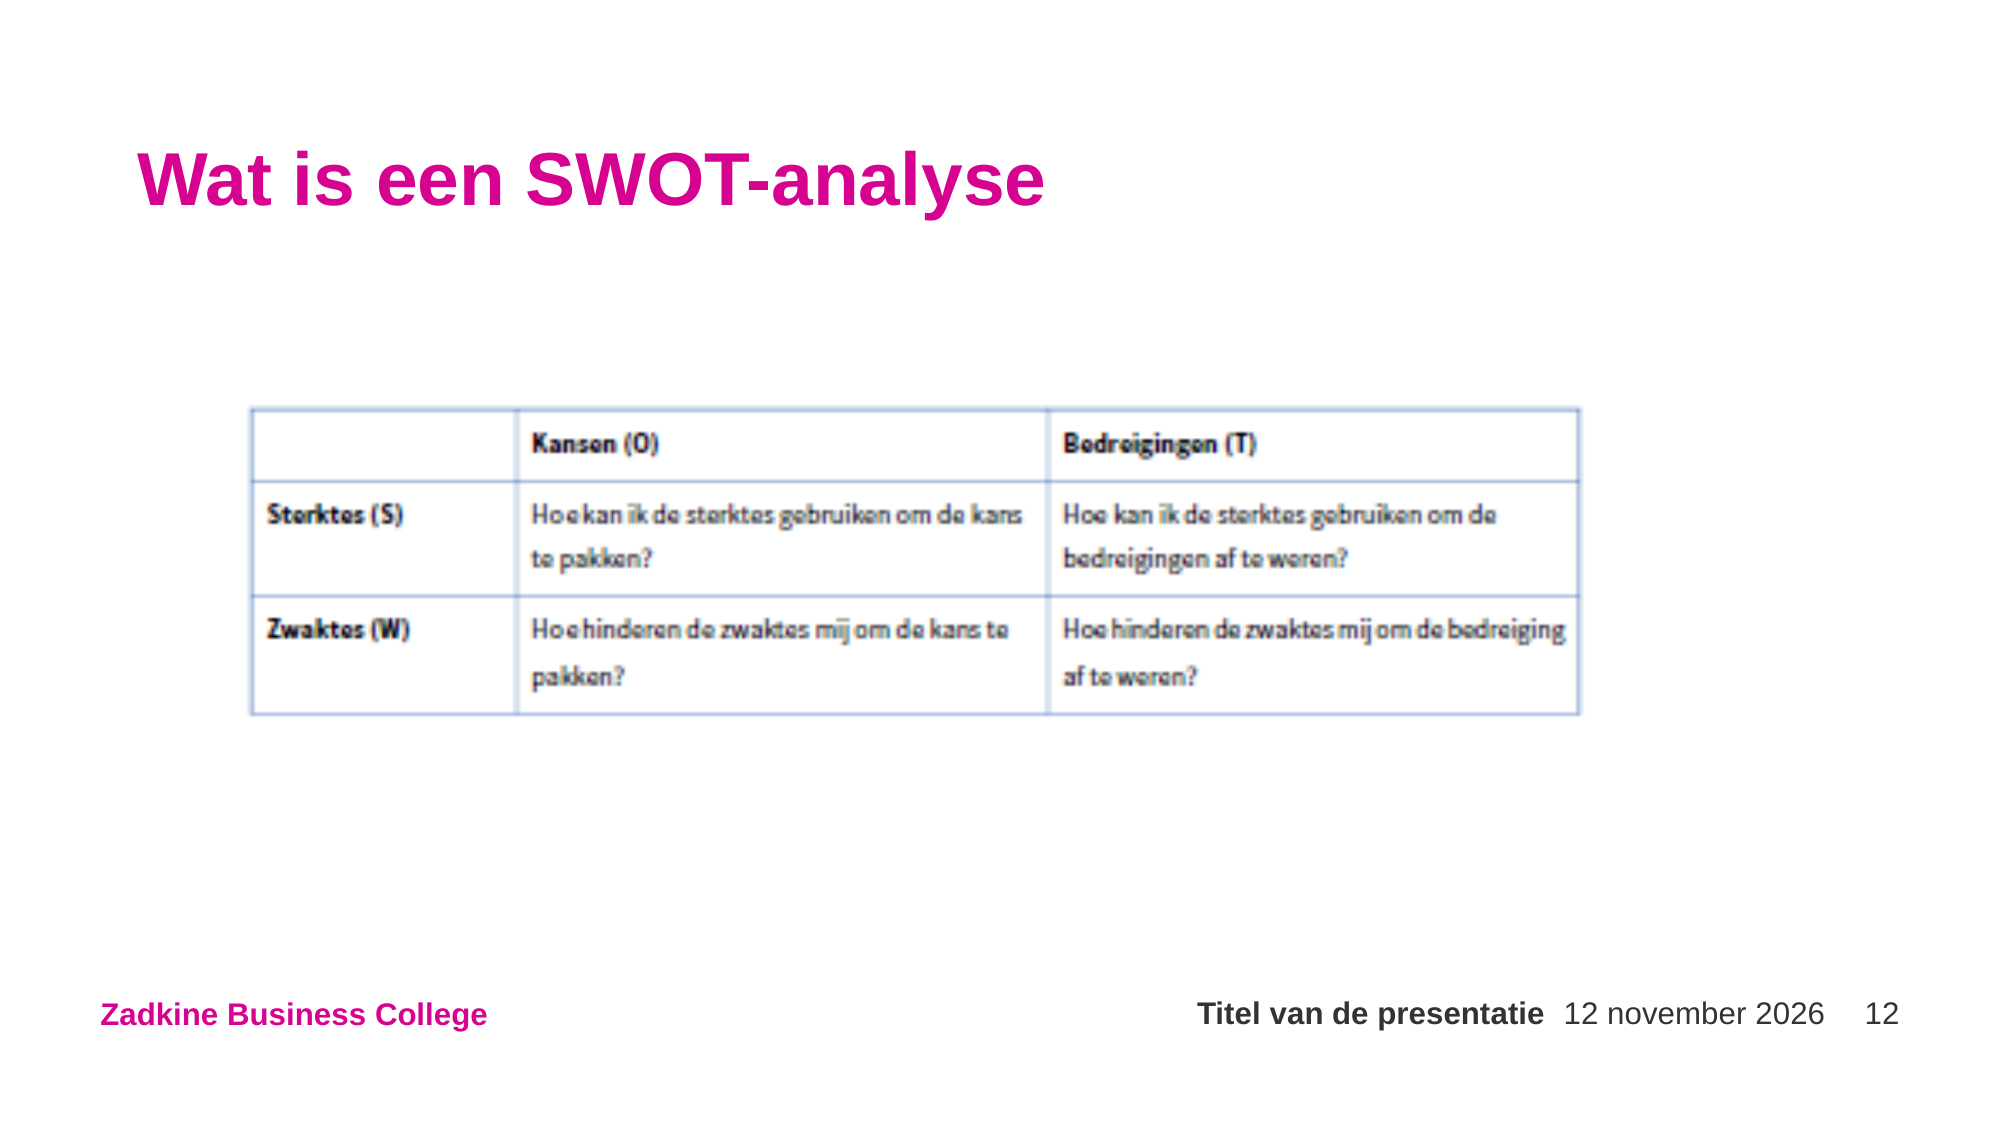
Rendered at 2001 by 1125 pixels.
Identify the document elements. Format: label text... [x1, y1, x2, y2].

slide_number 12 [1825, 993, 1900, 1033]
text_box Wat is een SWOT-analyse [137, 67, 1602, 285]
picture [232, 400, 1601, 734]
footer Titel van de presentatie [870, 993, 1546, 1033]
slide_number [1546, 993, 1825, 1033]
